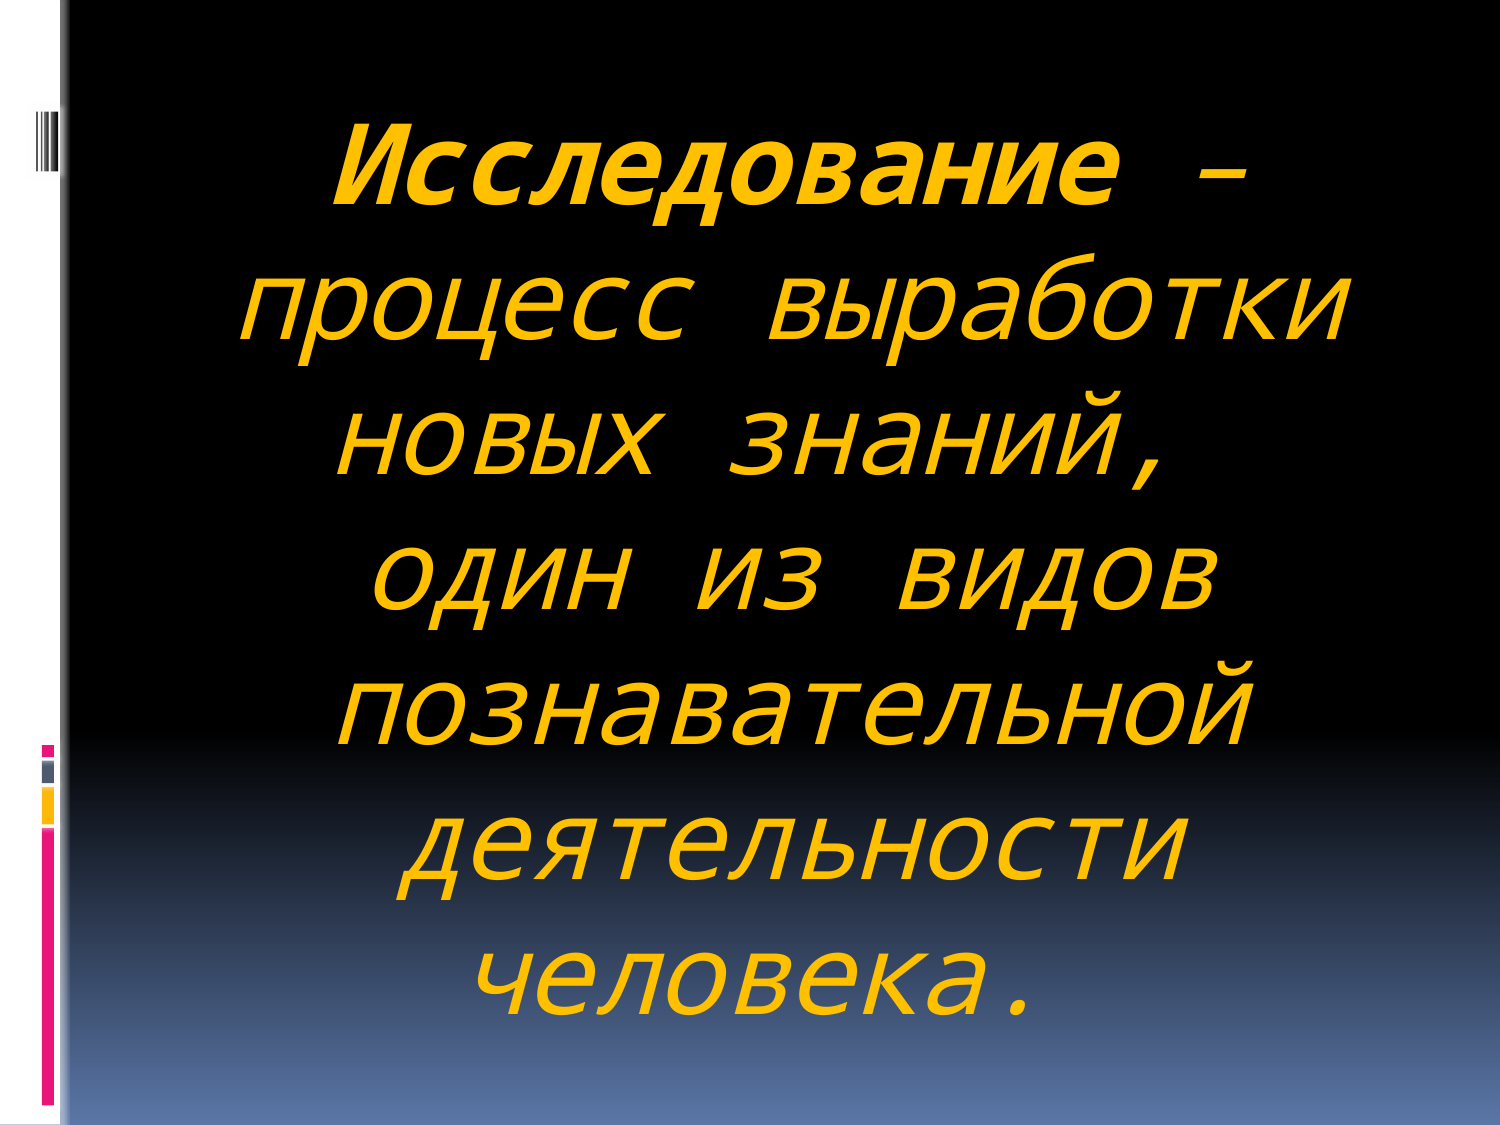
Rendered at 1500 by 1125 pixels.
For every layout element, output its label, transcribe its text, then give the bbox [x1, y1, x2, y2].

title Исследование – процесс выработки новых знаний, один из видов познавательной деятельности человека. [150, 84, 1425, 1020]
